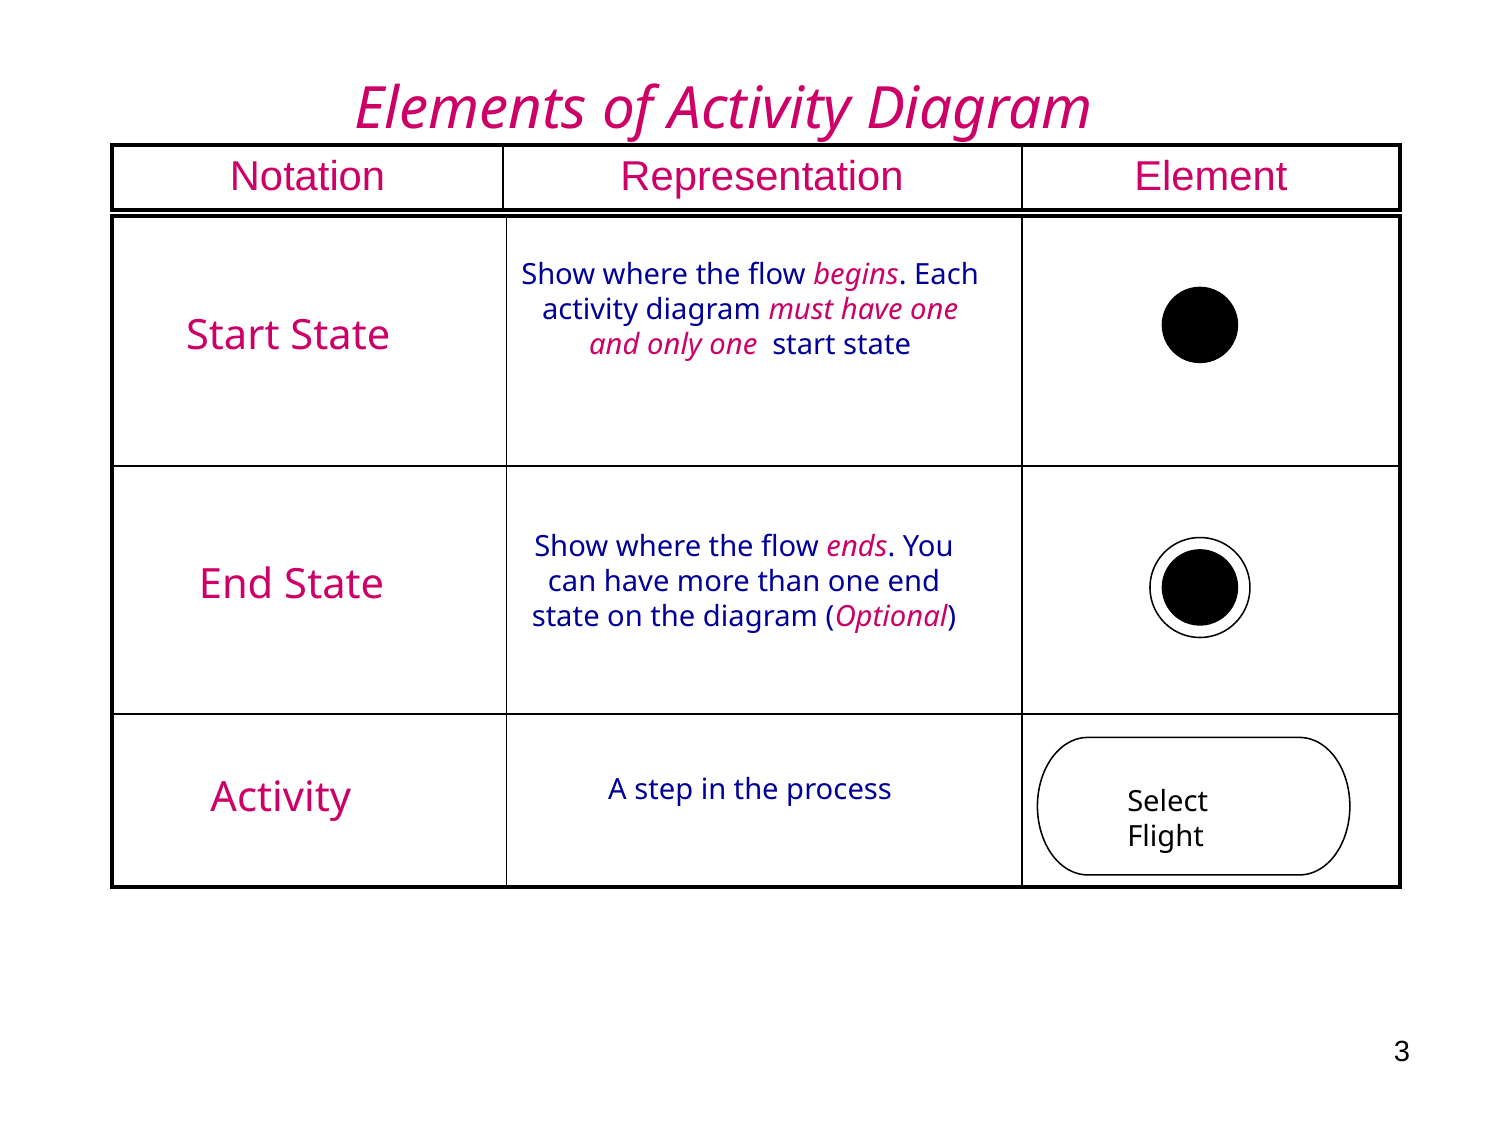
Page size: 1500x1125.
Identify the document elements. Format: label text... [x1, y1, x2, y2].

table_cell [114, 715, 506, 885]
table_cell [507, 467, 1021, 713]
text_box [1149, 537, 1250, 638]
text_box Show where the flow ends. You can have more than one end state on the diagram (Optional) [502, 520, 987, 675]
table_cell [114, 467, 506, 713]
table_header Element [1023, 147, 1398, 208]
text_box Start State [171, 299, 406, 365]
text_box Show where the flow begins. Each activity diagram must have one and only one start state [502, 247, 999, 403]
table_cell [1023, 715, 1398, 885]
table_header [1023, 218, 1398, 465]
text_box Activity [195, 762, 366, 828]
table_header Notation [114, 147, 502, 208]
text_box A step in the process [502, 763, 999, 854]
text_box [1162, 287, 1238, 363]
text_box Elements of Activity Diagram [339, 62, 1108, 143]
slide_number 3 [1074, 1024, 1426, 1103]
table_header Representation [504, 147, 1021, 208]
table_header [507, 218, 1021, 465]
table_header [114, 218, 506, 465]
text_box [1037, 737, 1350, 875]
table_cell [507, 715, 1021, 885]
table_cell [1023, 467, 1398, 713]
text_box End State [183, 549, 399, 615]
